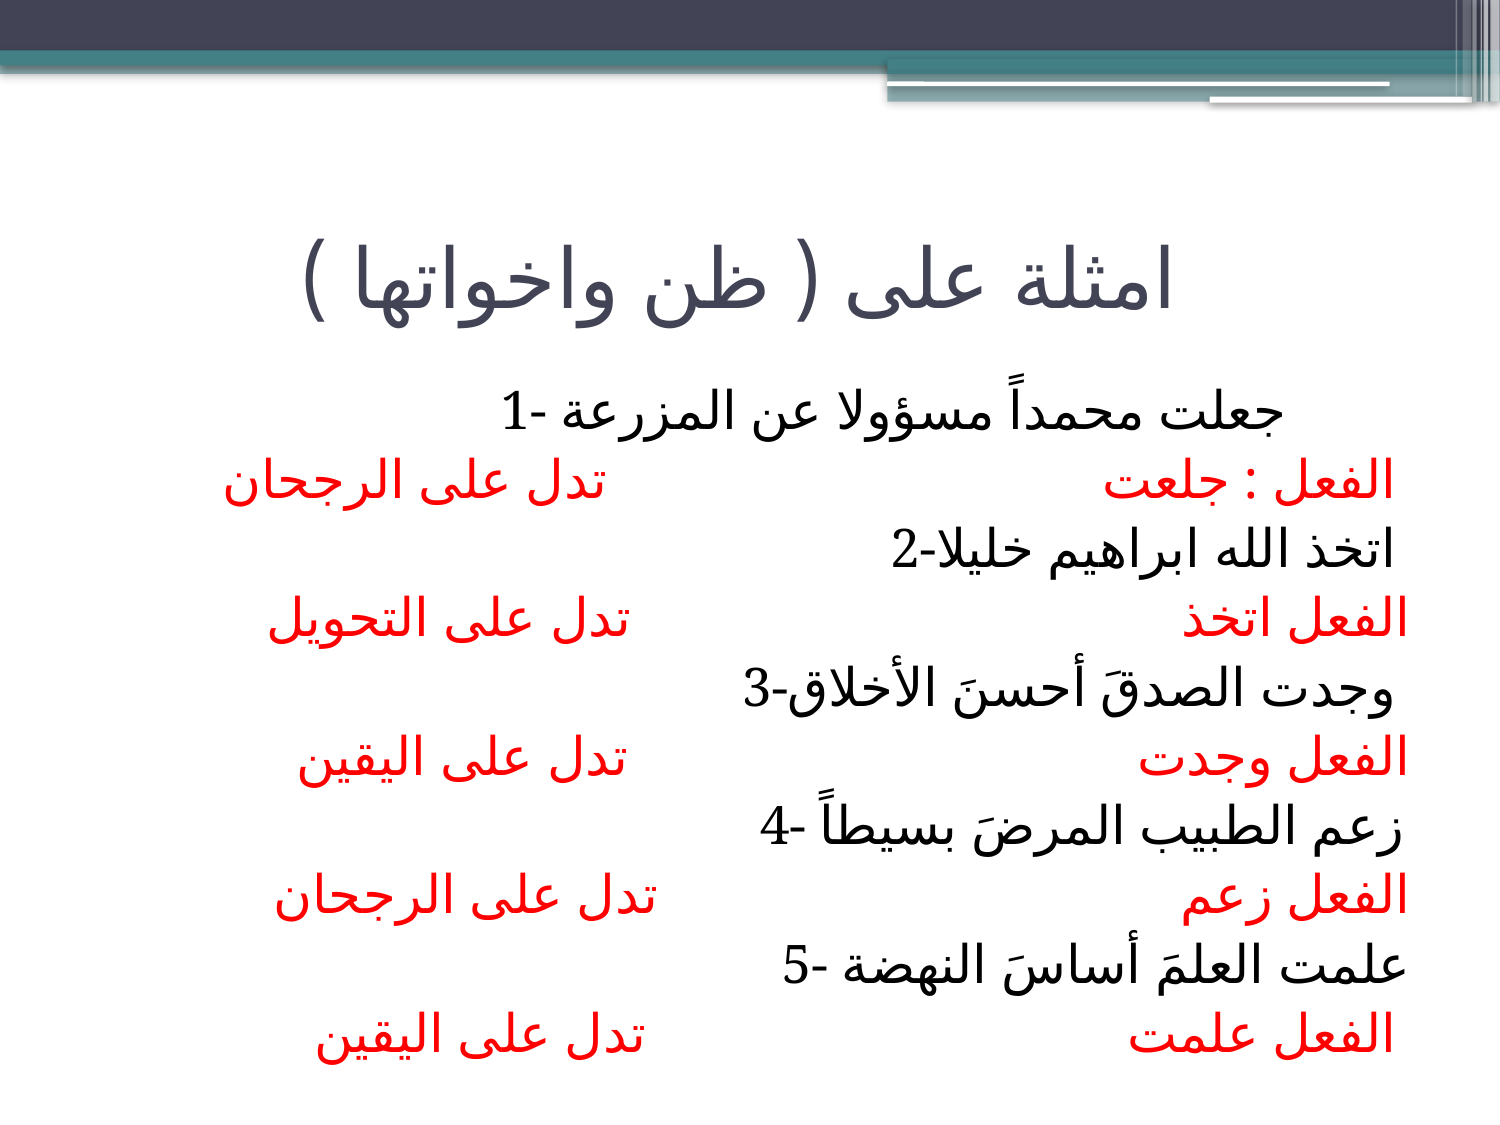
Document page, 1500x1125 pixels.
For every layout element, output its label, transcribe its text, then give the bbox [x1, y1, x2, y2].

title امثلة على ( ظن واخواتها ) [75, 187, 1425, 363]
list 1- جعلت محمداً مسؤولا عن المزرعة الفعل : جلعت تدل على الرجحان 2-اتخذ الله ابراهيم خليلا الفعل اتخذ تدل على التحويل 3-وجدت الصدقَ أحسنَ الأخلاق الفعل وجدت تدل على اليقين 4- زعم الطبيب المرضَ بسيطاً الفعل زعم تدل على الرجحان 5- علمت العلمَ أساسَ النهضة الفعل علمت تدل على اليقين [75, 368, 1425, 1079]
